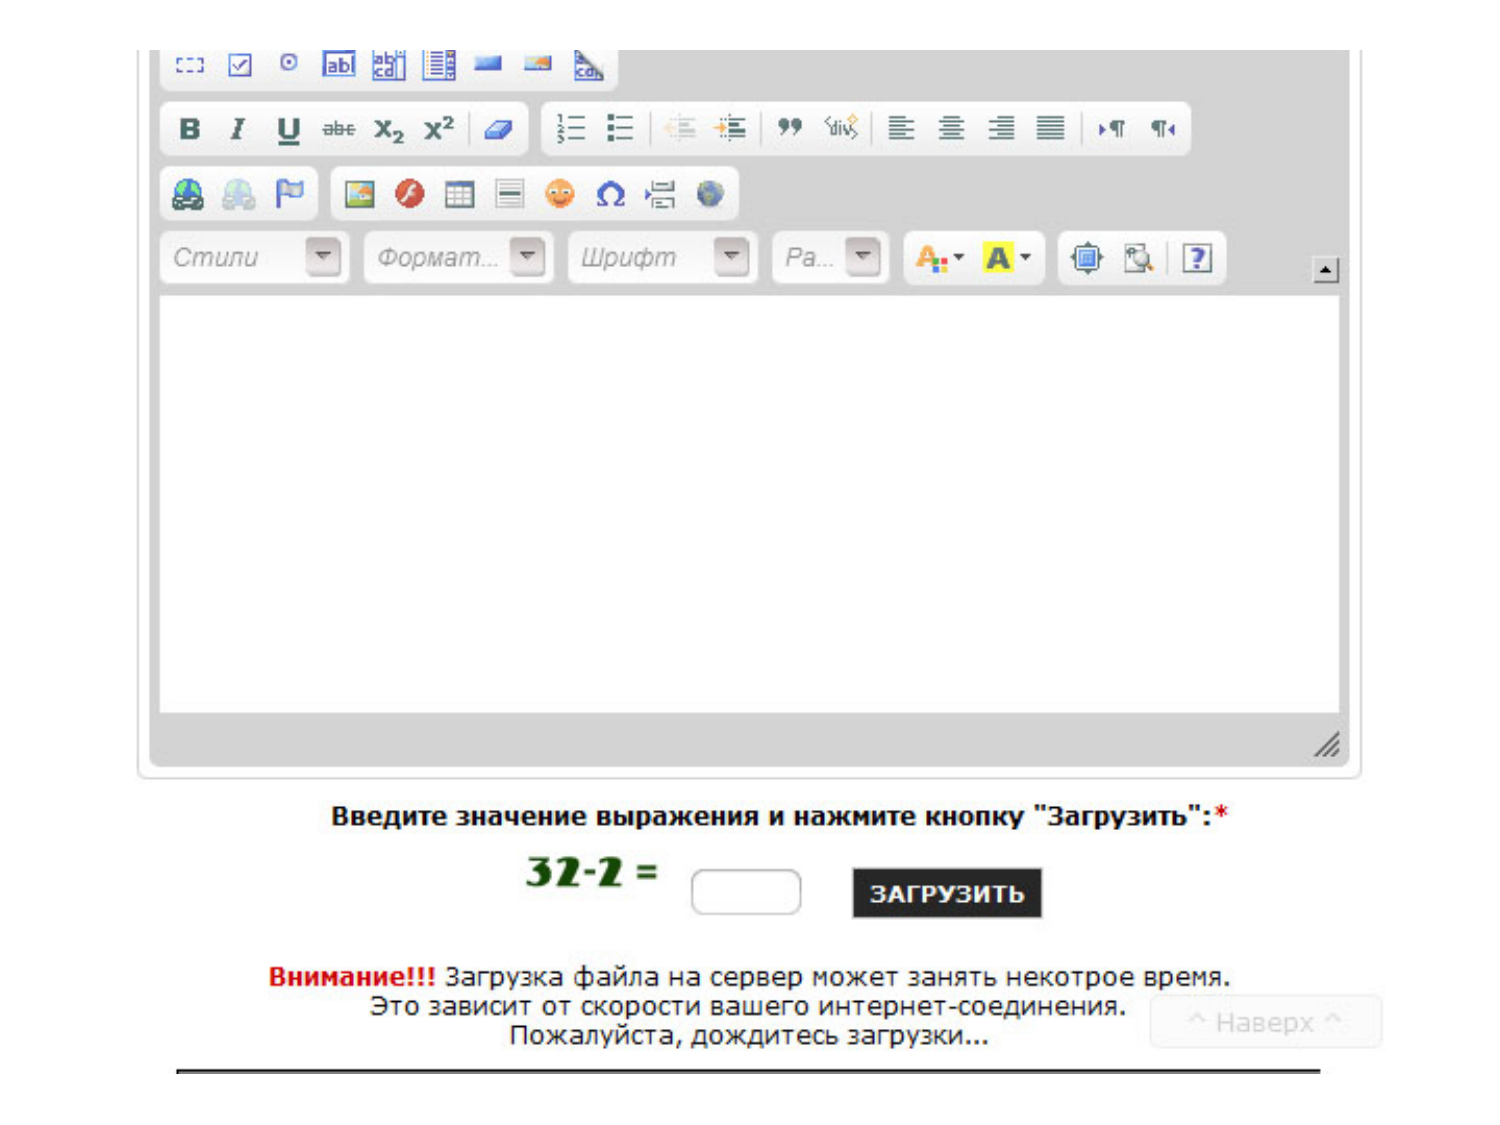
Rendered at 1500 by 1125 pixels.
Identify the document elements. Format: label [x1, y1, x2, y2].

picture [101, 50, 1399, 1075]
